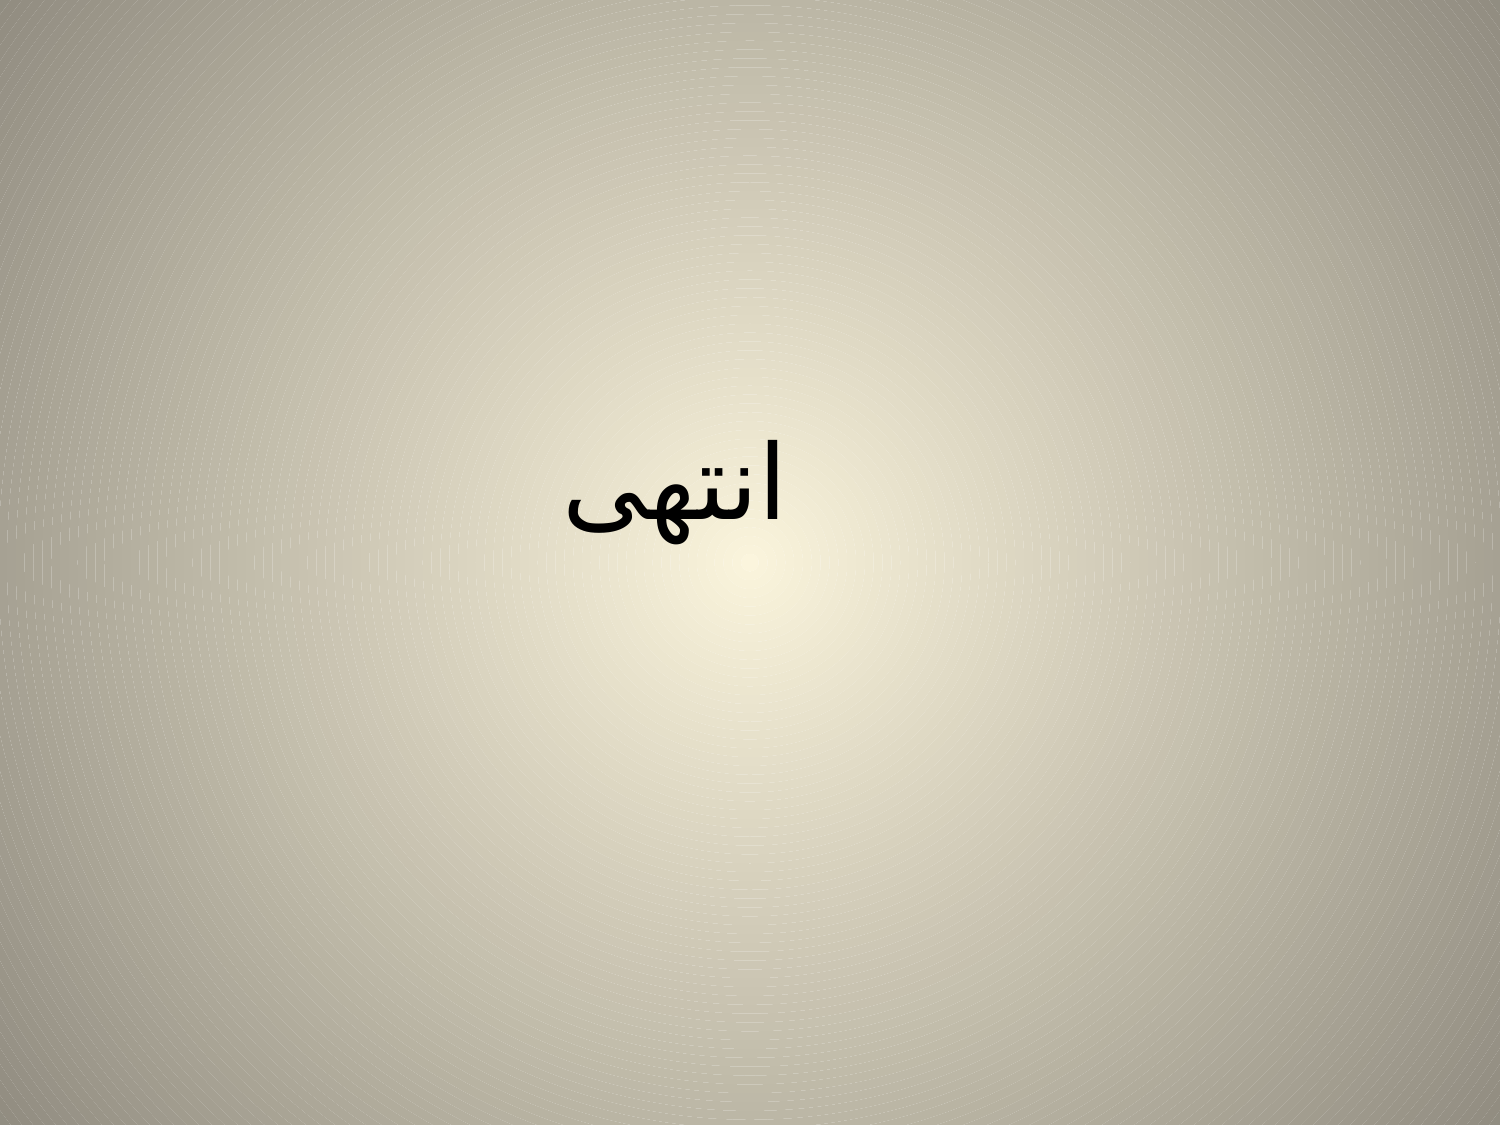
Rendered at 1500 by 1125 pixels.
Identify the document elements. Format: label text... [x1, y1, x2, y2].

list انتهى [0, 262, 1350, 1005]
